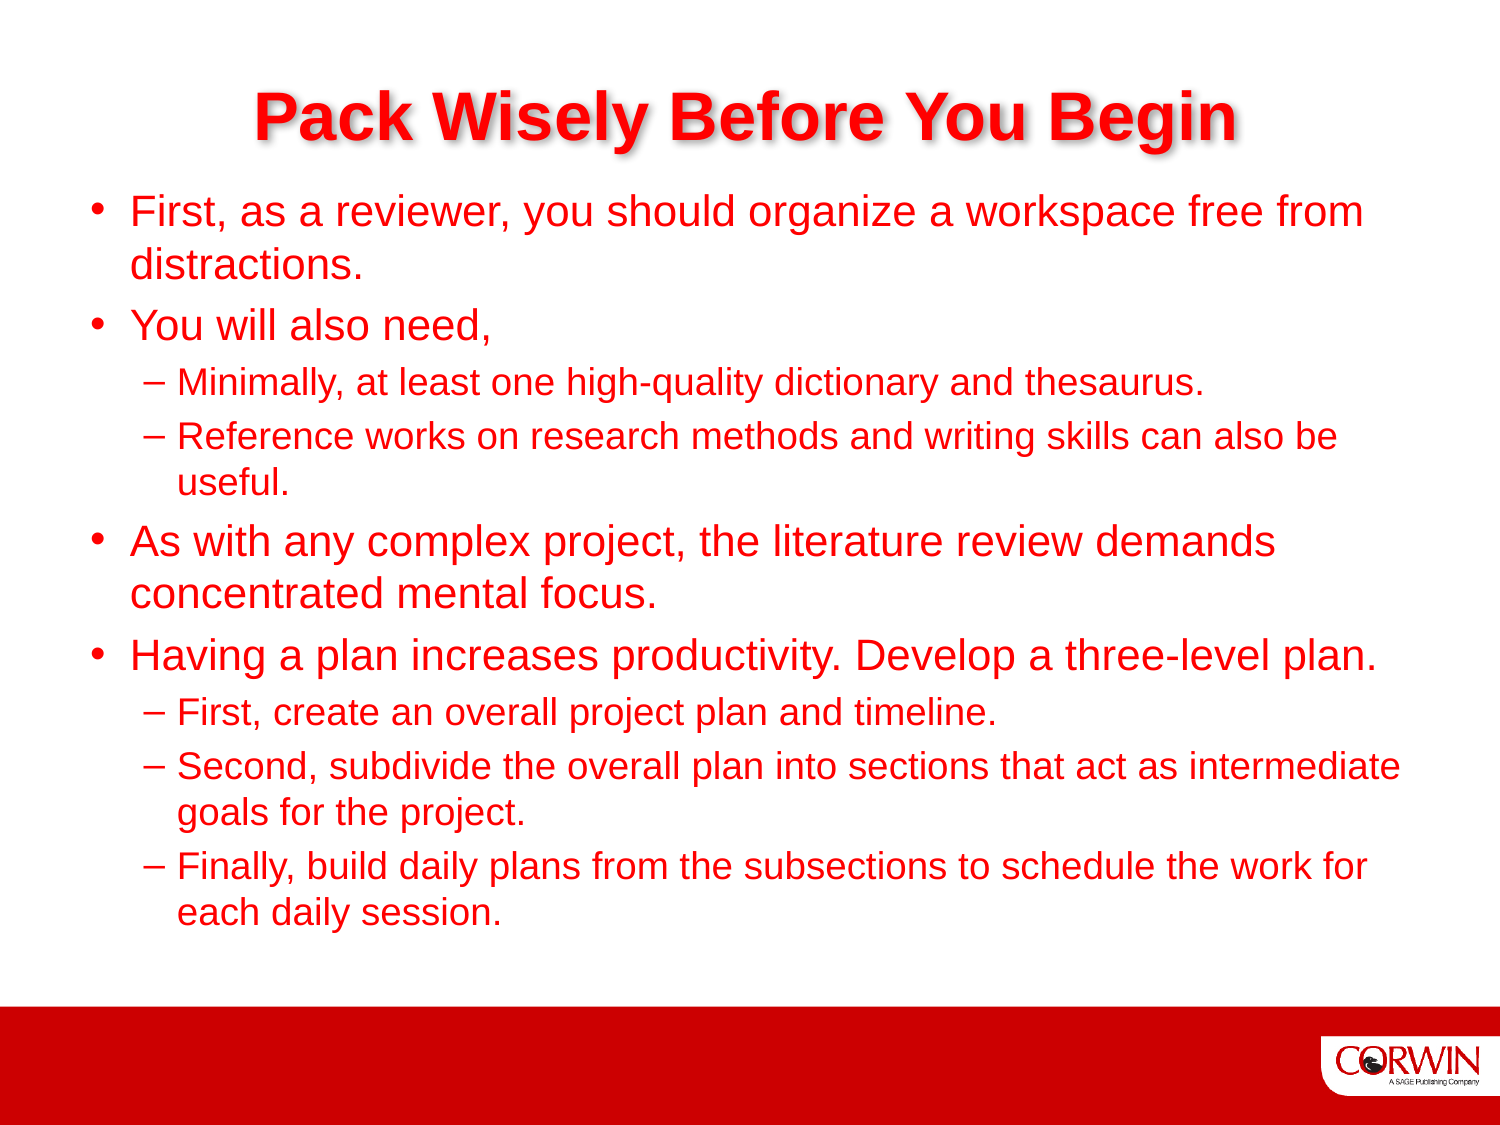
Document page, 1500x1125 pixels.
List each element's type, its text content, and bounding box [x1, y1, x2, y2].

picture [0, 0, 1500, 1125]
title Pack Wisely Before You Begin [75, 50, 1418, 174]
list First, as a reviewer, you should organize a workspace free from distractions. You will also need, Minimally, at least one high-quality dictionary and thesaurus. Reference works on research methods and writing skills can also be useful. As with any complex project, the literature review demands concentrated mental focus. Having a plan increases productivity. Develop a three-level plan. First, create an overall project plan and timeline. Second, subdivide the overall plan into sections that act as intermediate goals for the project. Finally, build daily plans from the subsections to schedule the work for each daily session. [75, 174, 1418, 976]
